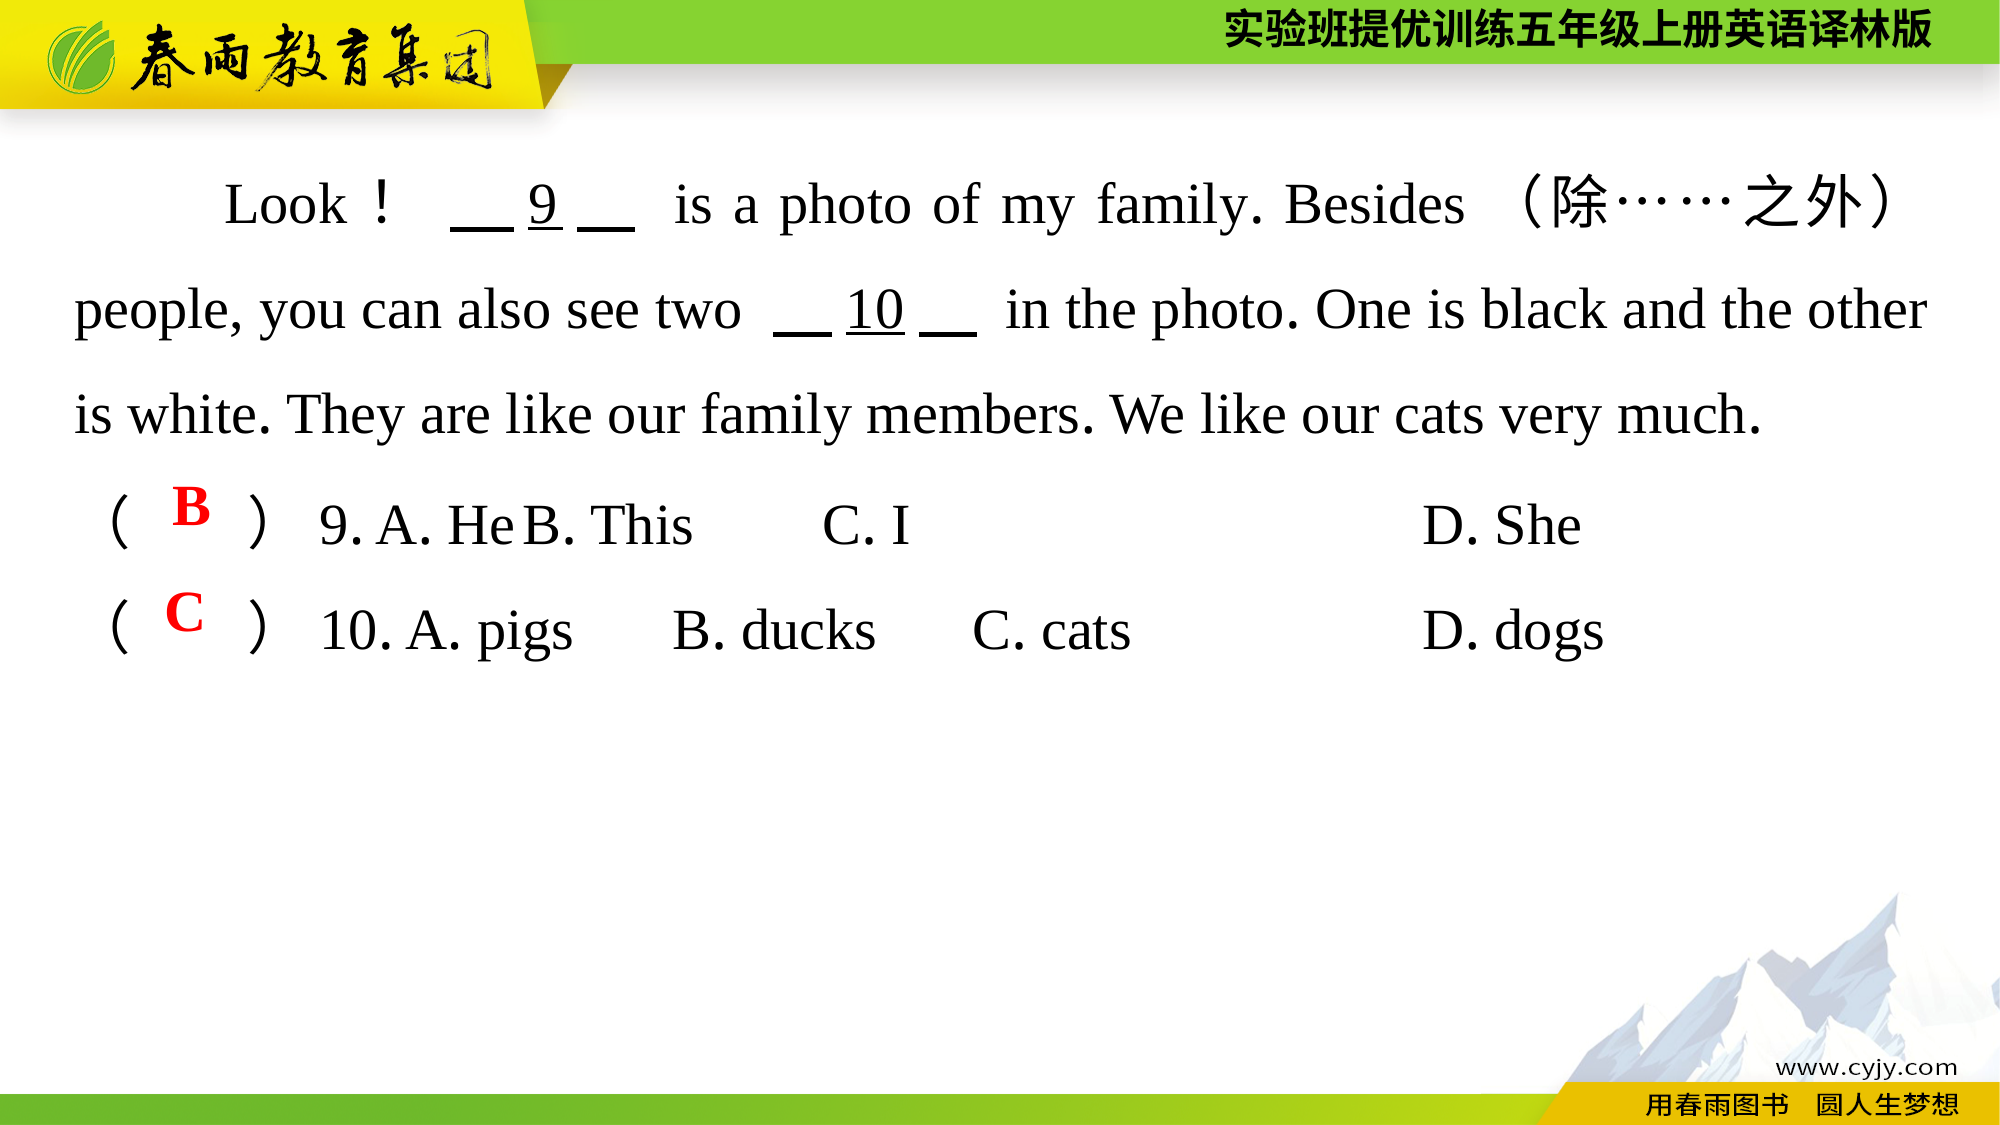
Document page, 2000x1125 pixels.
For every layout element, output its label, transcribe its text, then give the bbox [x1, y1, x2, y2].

text_box B [157, 459, 226, 545]
list Look！ 9 is a photo of my family. Besides（除……之外） people, you can also see two 10 in the photo. One is black and the other is white. They are like our family members. We like our cats very much. [59, 122, 1944, 443]
picture [0, 0, 2000, 1125]
text_box （ ）9. A. He B. This C. I D. She （ ）10. A. pigs B. ducks C. cats D. dogs [57, 443, 1942, 669]
text_box C [149, 565, 222, 650]
